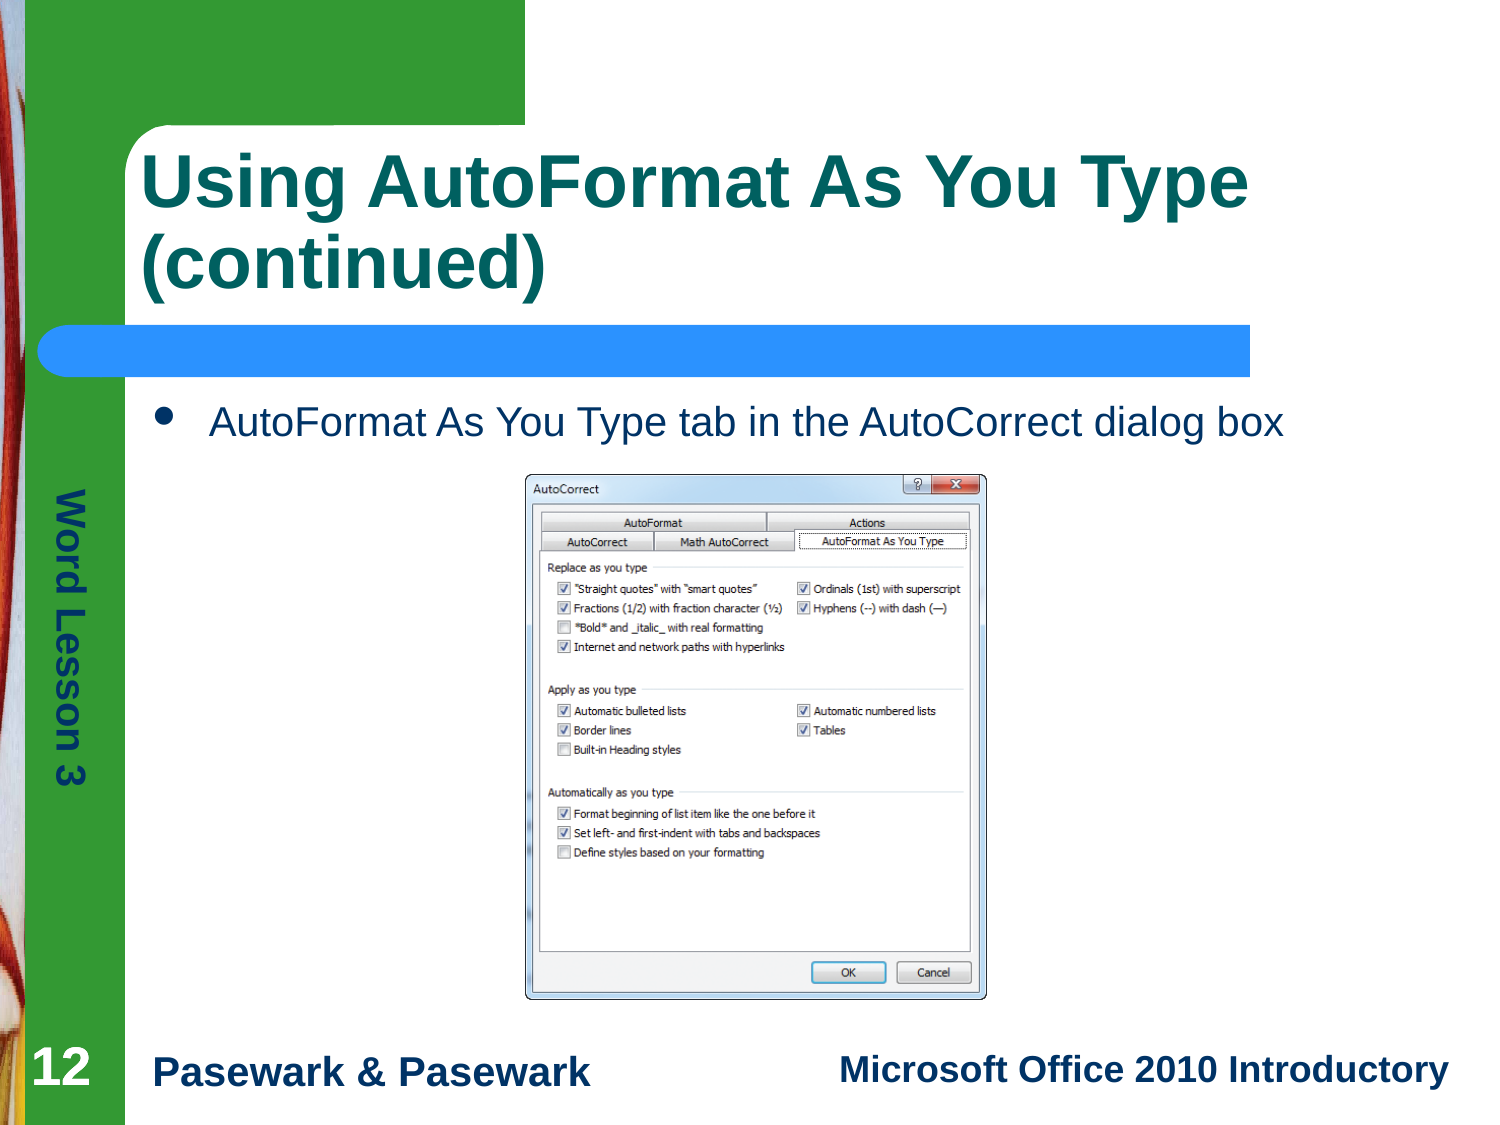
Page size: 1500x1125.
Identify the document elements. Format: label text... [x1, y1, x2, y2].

picture [524, 474, 988, 1001]
picture [0, 0, 25, 1125]
text_box 12 [13, 1023, 111, 1105]
text_box AutoFormat As You Type tab in the AutoCorrect dialog box [137, 387, 1400, 488]
title Using AutoFormat As You Type (continued) [124, 124, 1500, 313]
